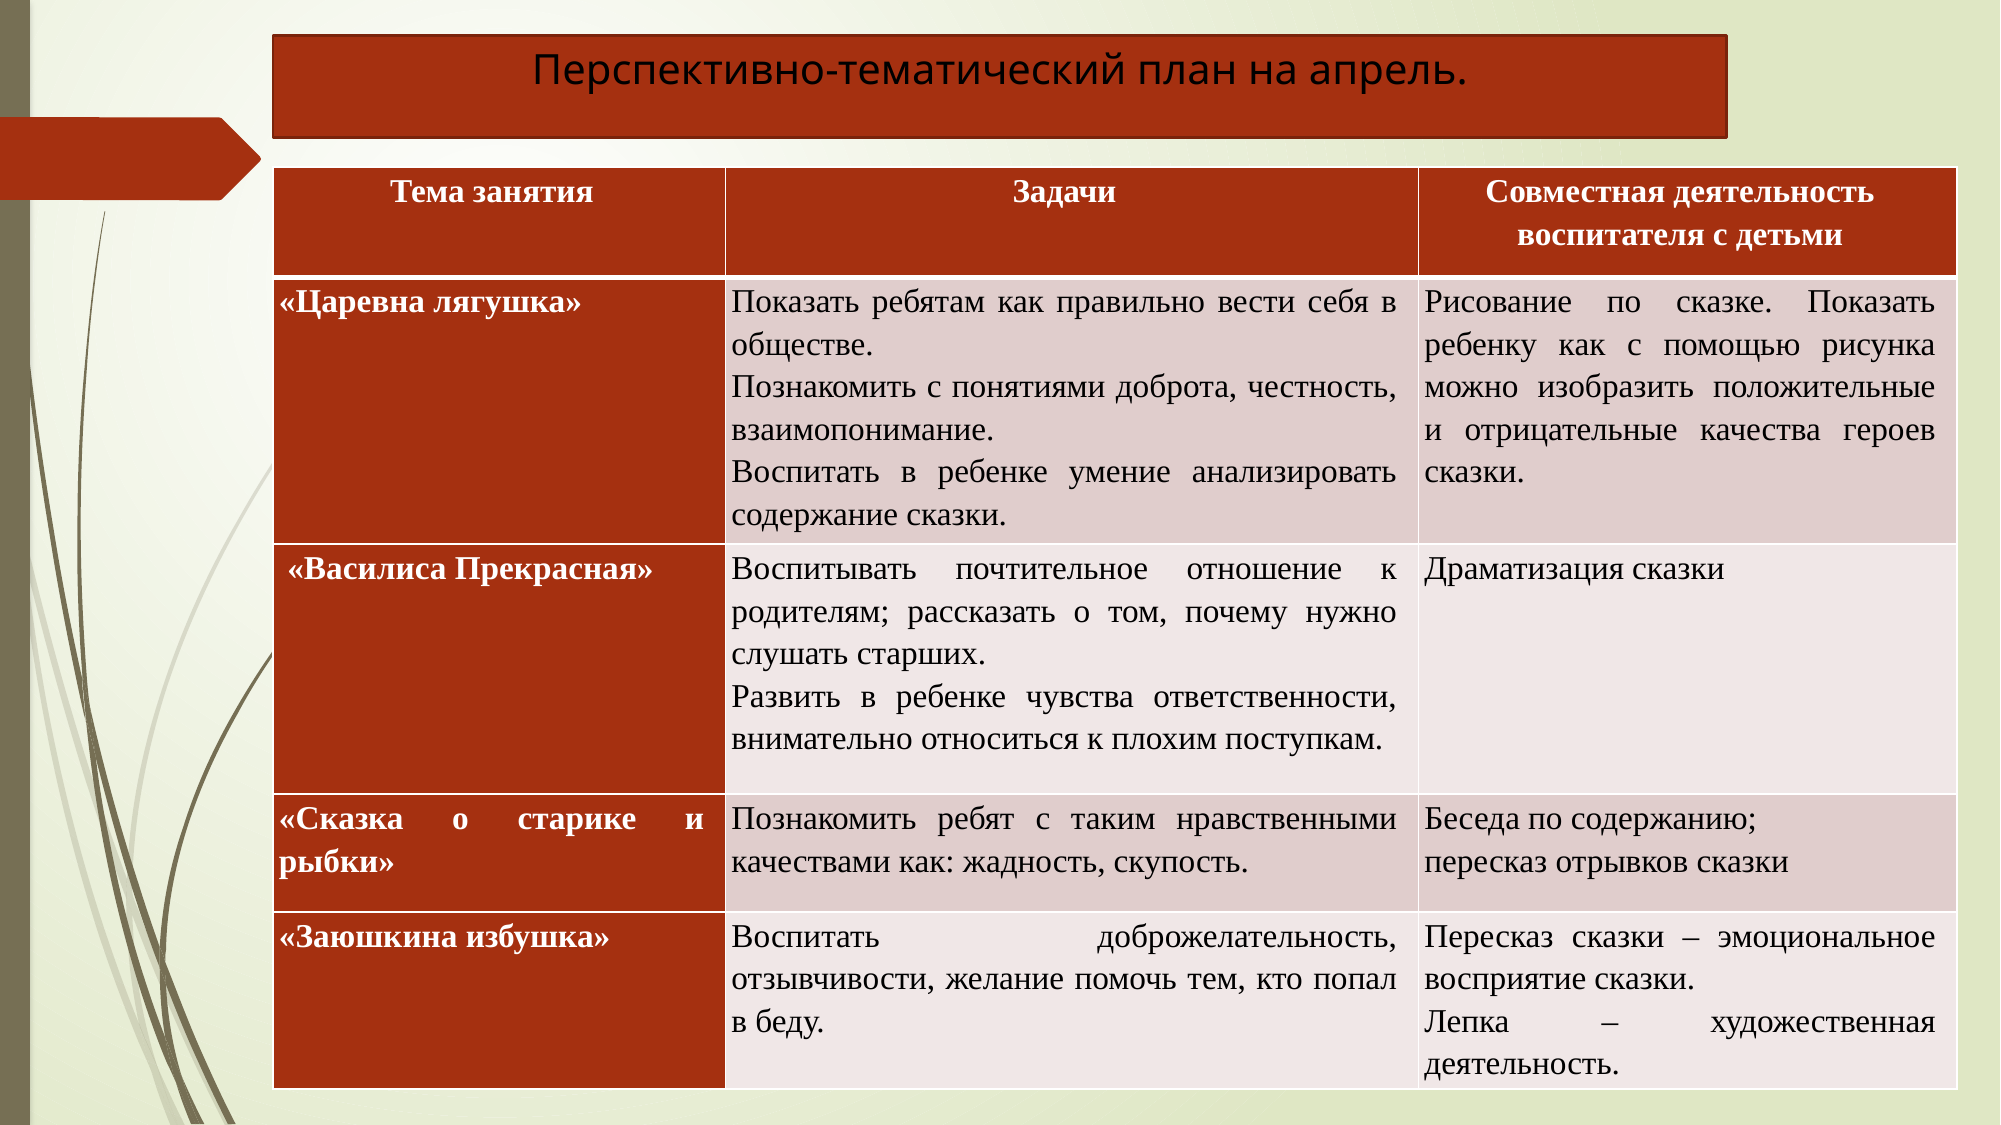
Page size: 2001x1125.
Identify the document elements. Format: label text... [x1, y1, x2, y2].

text_box Перспективно-тематический план на апрель. [272, 34, 1728, 139]
table_header Тема занятия [274, 168, 725, 275]
table_cell Рисование по сказке. Показать ребенку как с помощью рисунка можно изобразить положительные и отрицательные качества героев сказки. [1419, 280, 1956, 543]
table_header Совместная деятельность воспитателя с детьми [1419, 168, 1956, 275]
table_cell Показать ребятам как правильно вести себя в обществе. Познакомить с понятиями доброта, честность, взаимопонимание. Воспитать в ребенке умение анализировать содержание сказки. [726, 280, 1418, 543]
table_cell Воспитать доброжелательность, отзывчивости, желание помочь тем, кто попал в беду. [726, 913, 1418, 1088]
table_cell Пересказ сказки – эмоциональное восприятие сказки. Лепка – художественная деятельность. [1419, 913, 1956, 1088]
table_header Задачи [726, 168, 1418, 275]
table_cell Воспитывать почтительное отношение к родителям; рассказать о том, почему нужно слушать старших. Развить в ребенке чувства ответственности, внимательно относиться к плохим поступкам. [726, 545, 1418, 793]
table_cell Драматизация сказки [1419, 545, 1956, 793]
table_cell «Сказка о старике и рыбки» [274, 795, 725, 911]
table_cell «Василиса Прекрасная» [274, 545, 725, 793]
table_cell «Царевна лягушка» [274, 280, 725, 543]
table_cell Беседа по содержанию; пересказ отрывков сказки [1419, 795, 1956, 911]
table_cell Познакомить ребят с таким нравственными качествами как: жадность, скупость. [726, 795, 1418, 911]
table_cell «Заюшкина избушка» [274, 913, 725, 1088]
